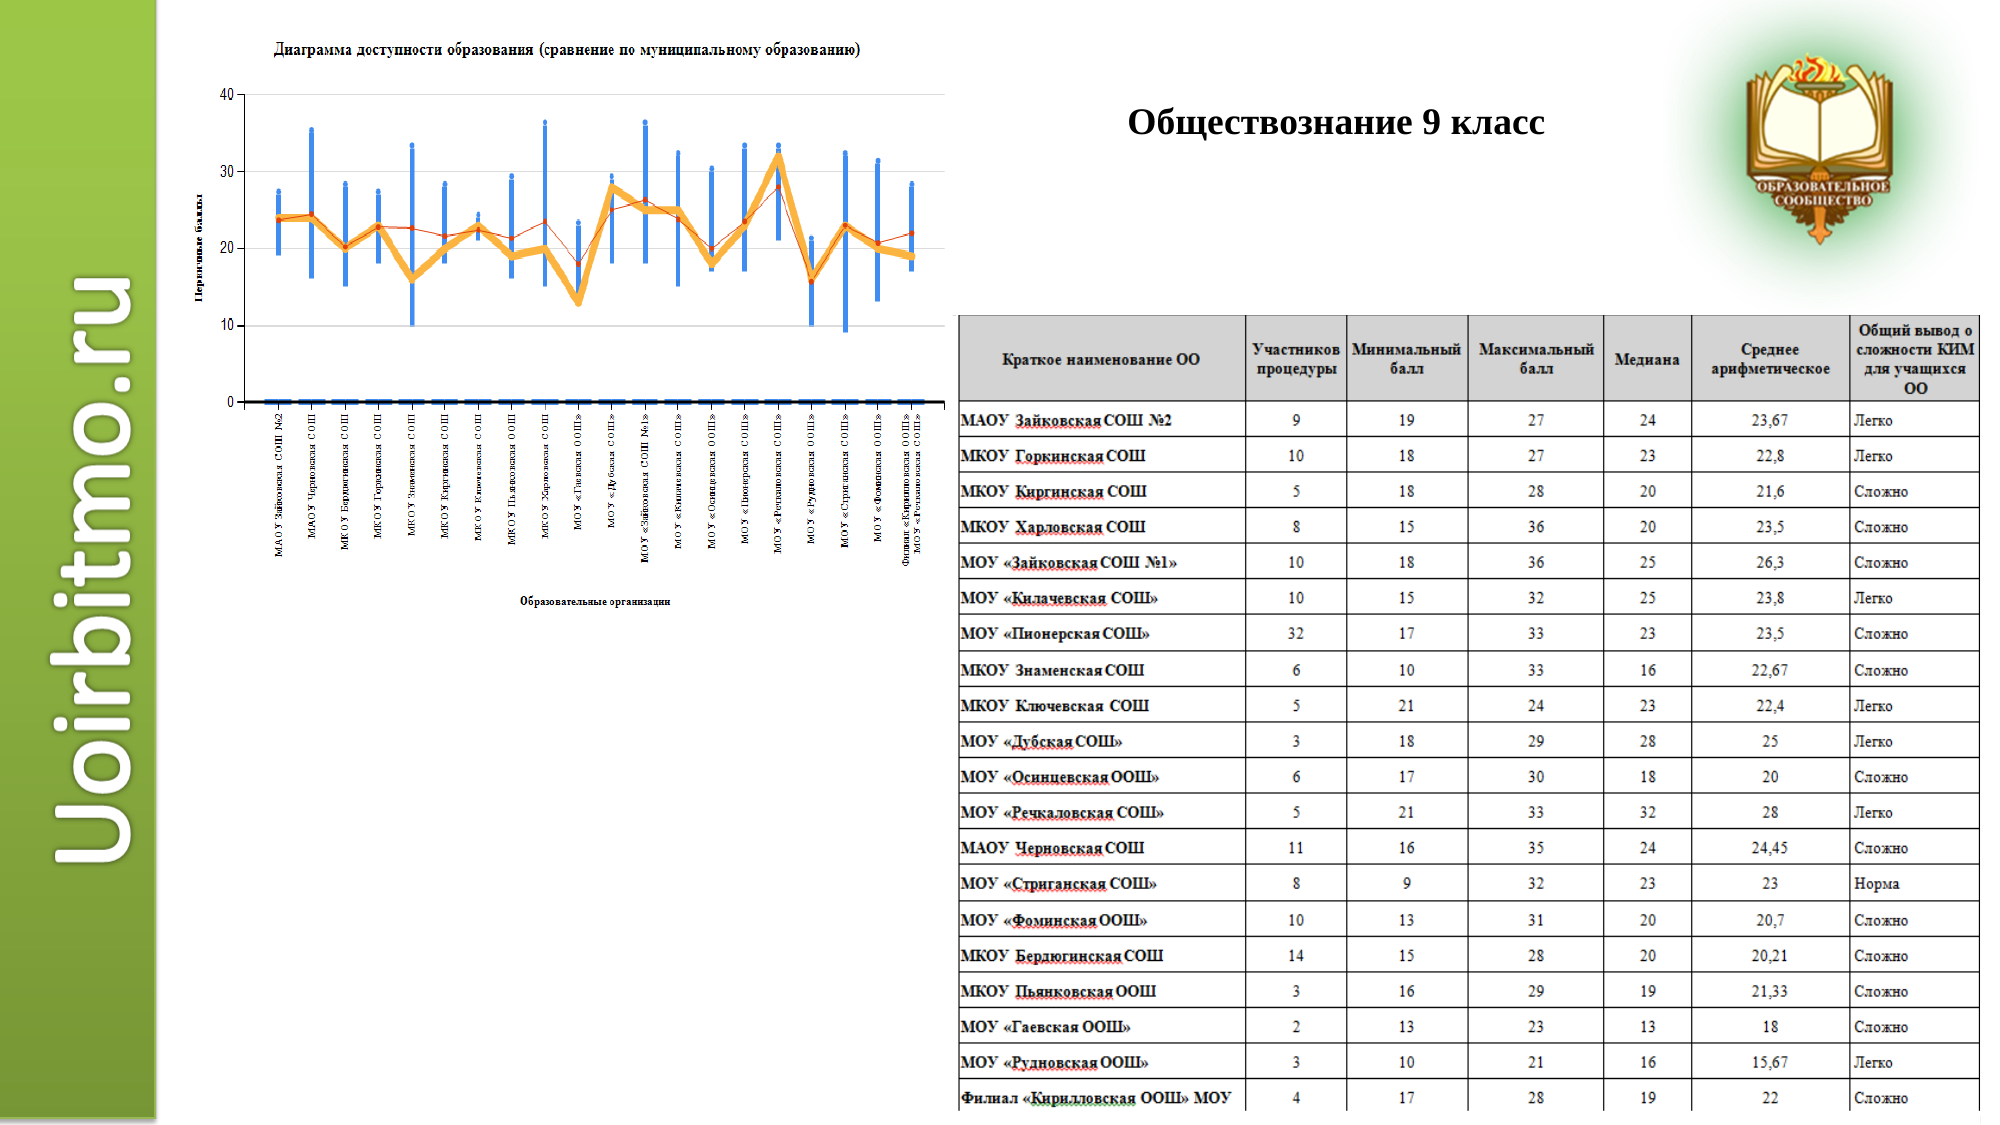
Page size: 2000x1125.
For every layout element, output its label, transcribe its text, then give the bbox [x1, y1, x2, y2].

picture [0, 0, 2000, 1125]
text_box Обществознание 9 класс [1070, 89, 1603, 150]
